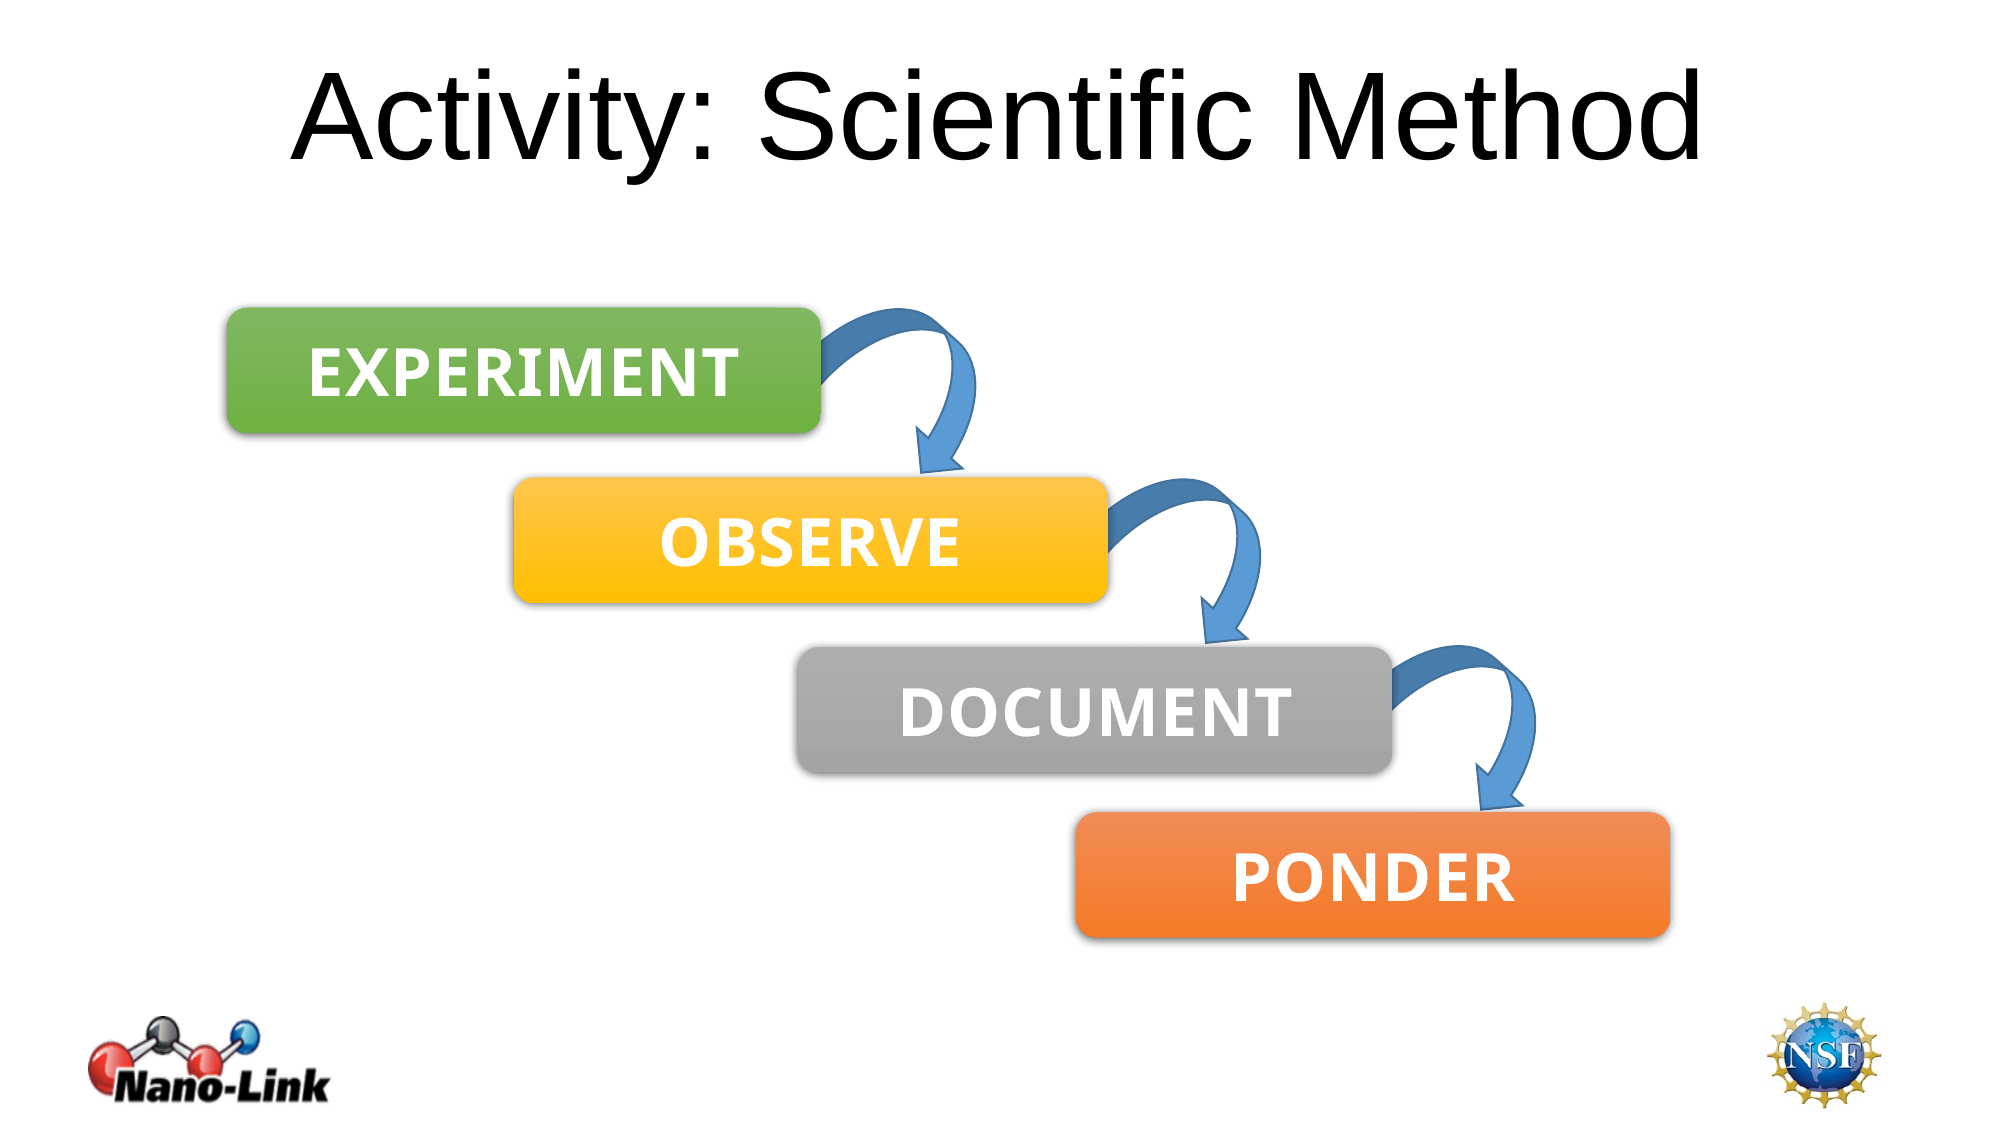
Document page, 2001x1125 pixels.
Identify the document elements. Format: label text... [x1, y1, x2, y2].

text_box PONDER [1076, 812, 1671, 938]
text_box Activity: Scientific Method [0, 27, 2000, 216]
text_box [1400, 645, 1537, 806]
text_box OBSERVE [513, 477, 1108, 603]
text_box [1116, 478, 1262, 641]
picture [1765, 1000, 1882, 1109]
text_box DOCUMENT [798, 646, 1393, 773]
text_box EXPERIMENT [226, 307, 821, 433]
picture [88, 1016, 337, 1109]
text_box [828, 308, 977, 471]
